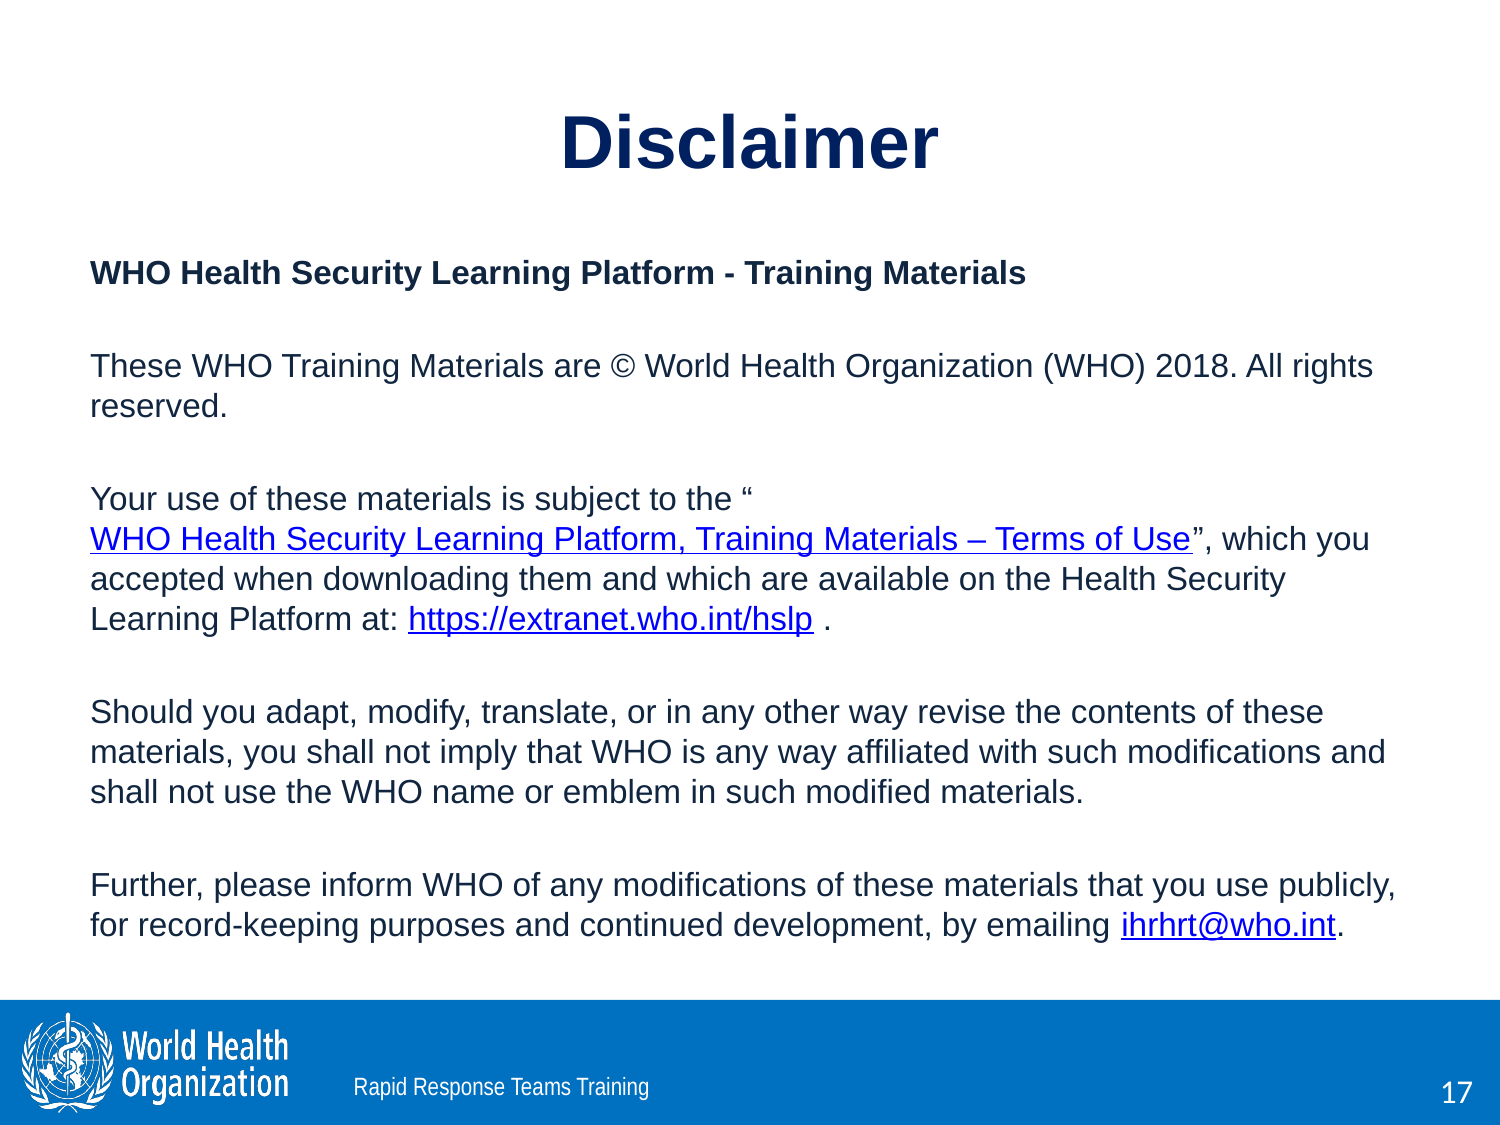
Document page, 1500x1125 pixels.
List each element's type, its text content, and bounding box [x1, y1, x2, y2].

title Disclaimer [75, 45, 1425, 233]
list WHO Health Security Learning Platform - Training Materials These WHO Training Materials are © World Health Organization (WHO) 2018. All rights reserved. Your use of these materials is subject to the “WHO Health Security Learning Platform, Training Materials – Terms of Use”, which you accepted when downloading them and which are available on the Health Security Learning Platform at: https://extranet.who.int/hslp . Should you adapt, modify, translate, or in any other way revise the contents of these materials, you shall not imply that WHO is any way affiliated with such modifications and shall not use the WHO name or emblem in such modified materials. Further, please inform WHO of any modifications of these materials that you use publicly, for record-keeping purposes and continued development, by emailing ihrhrt@who.int. [75, 243, 1425, 986]
picture [21, 1012, 288, 1113]
